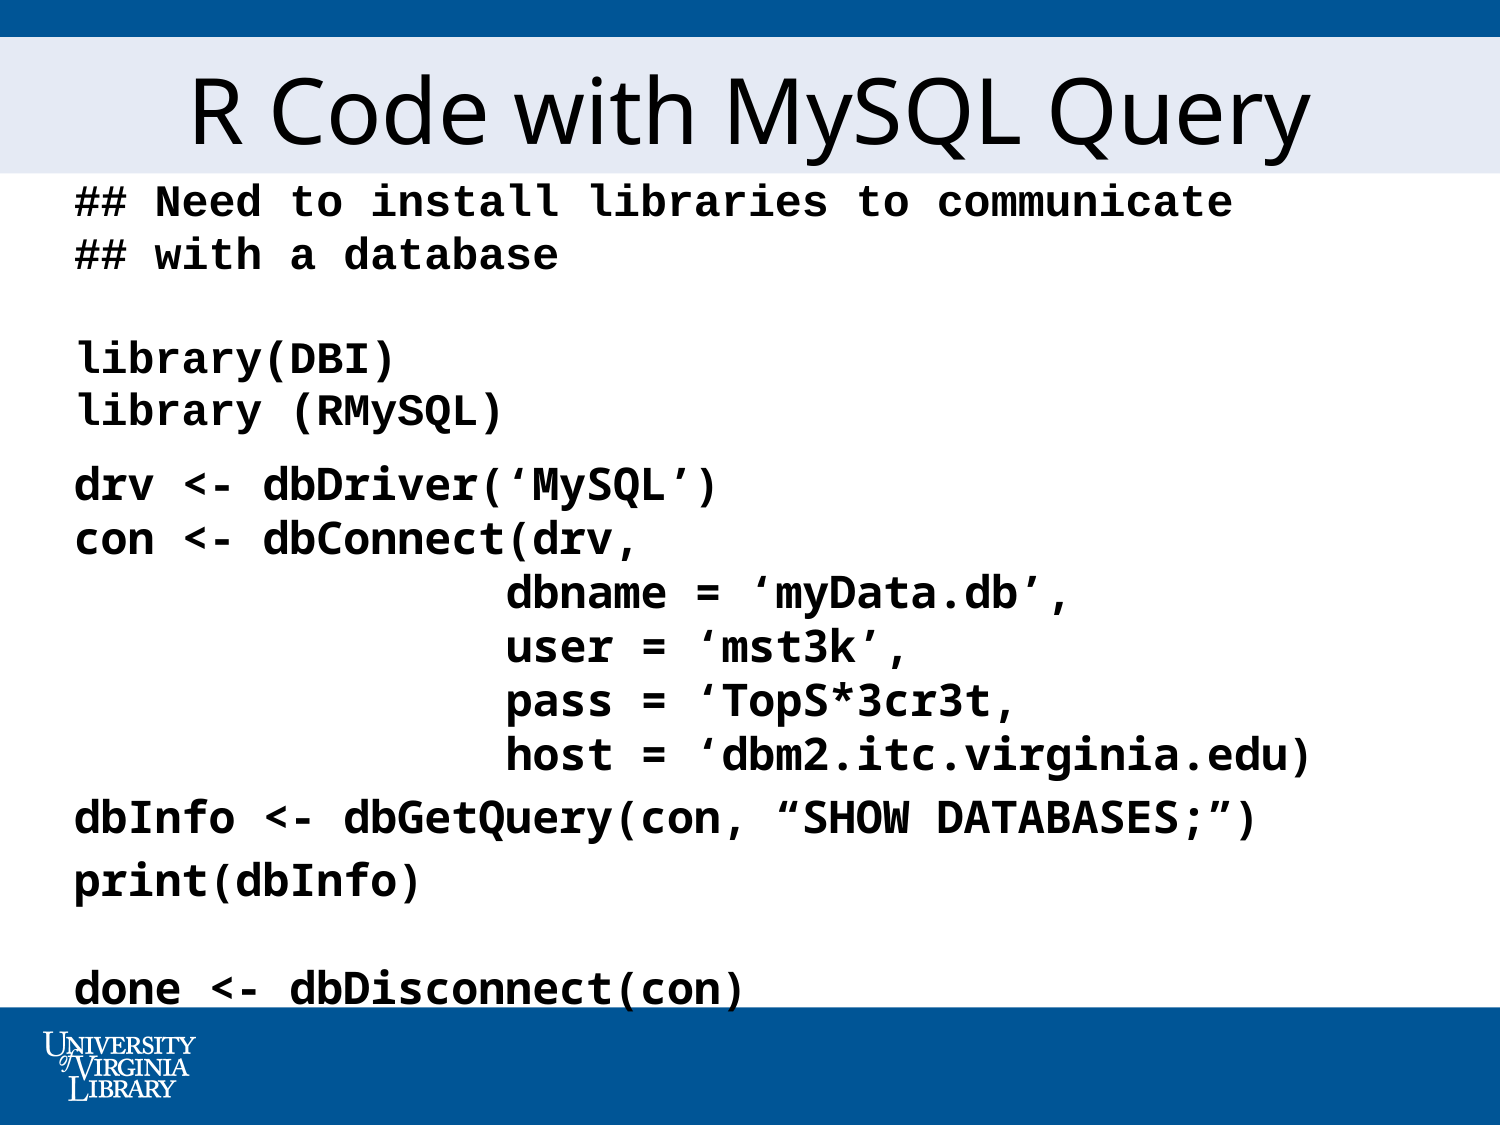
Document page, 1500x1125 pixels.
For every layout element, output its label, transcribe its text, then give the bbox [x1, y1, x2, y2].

list ## Need to install libraries to communicate ## with a database library(DBI) library (RMySQL) drv <- dbDriver(‘MySQL’) con <- dbConnect(drv, dbname = ‘myData.db’, user = ‘mst3k’, pass = ‘TopS*3cr3t, host = ‘dbm2.itc.virginia.edu) dbInfo <- dbGetQuery(con, “SHOW DATABASES;”) print(dbInfo) done <- dbDisconnect(con) [58, 174, 1471, 1023]
picture [0, 175, 1500, 1125]
title R Code with MySQL Query [0, 45, 1500, 175]
picture [0, 0, 1500, 45]
